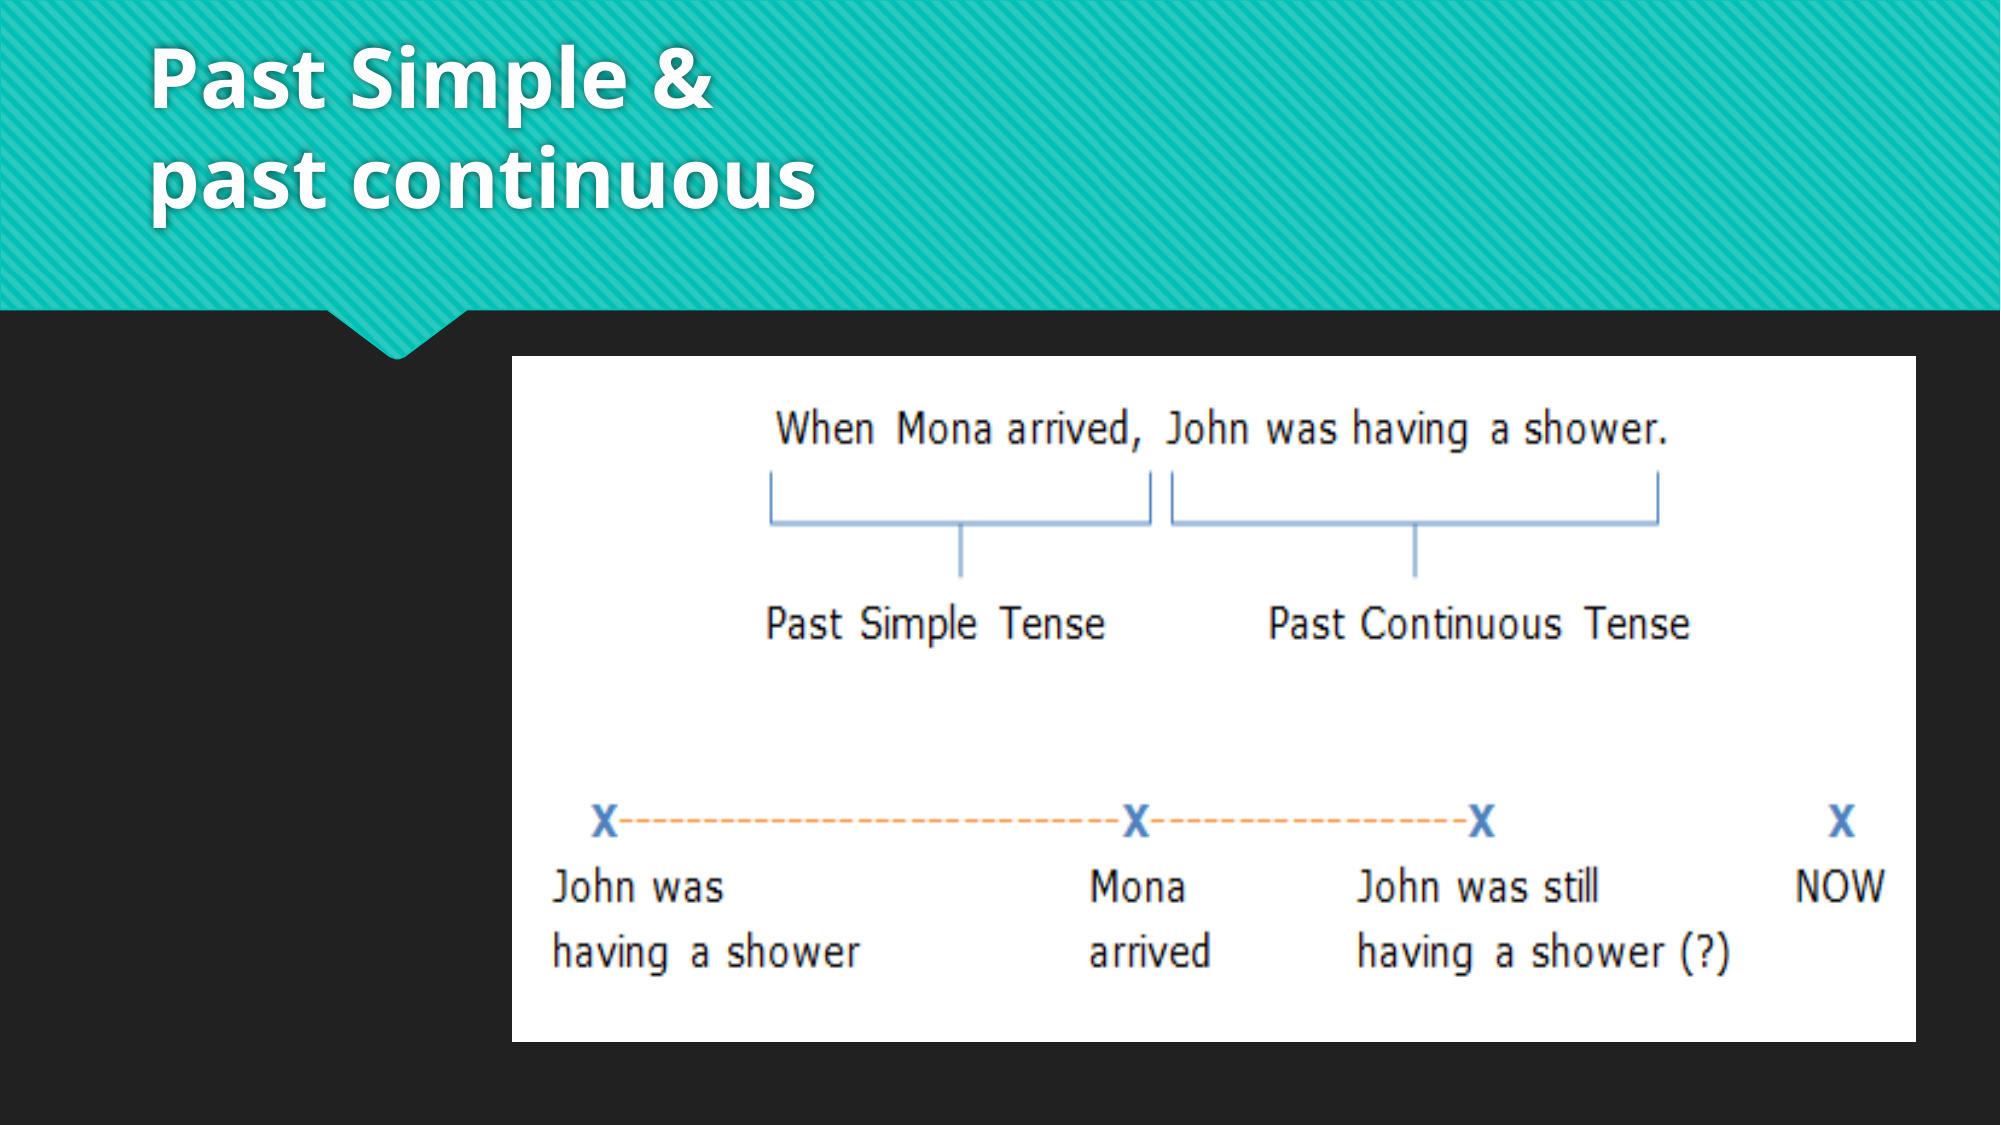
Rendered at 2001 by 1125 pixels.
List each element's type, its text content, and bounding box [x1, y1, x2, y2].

picture [512, 356, 1916, 1042]
title Past Simple & past continuous [132, 73, 1868, 233]
